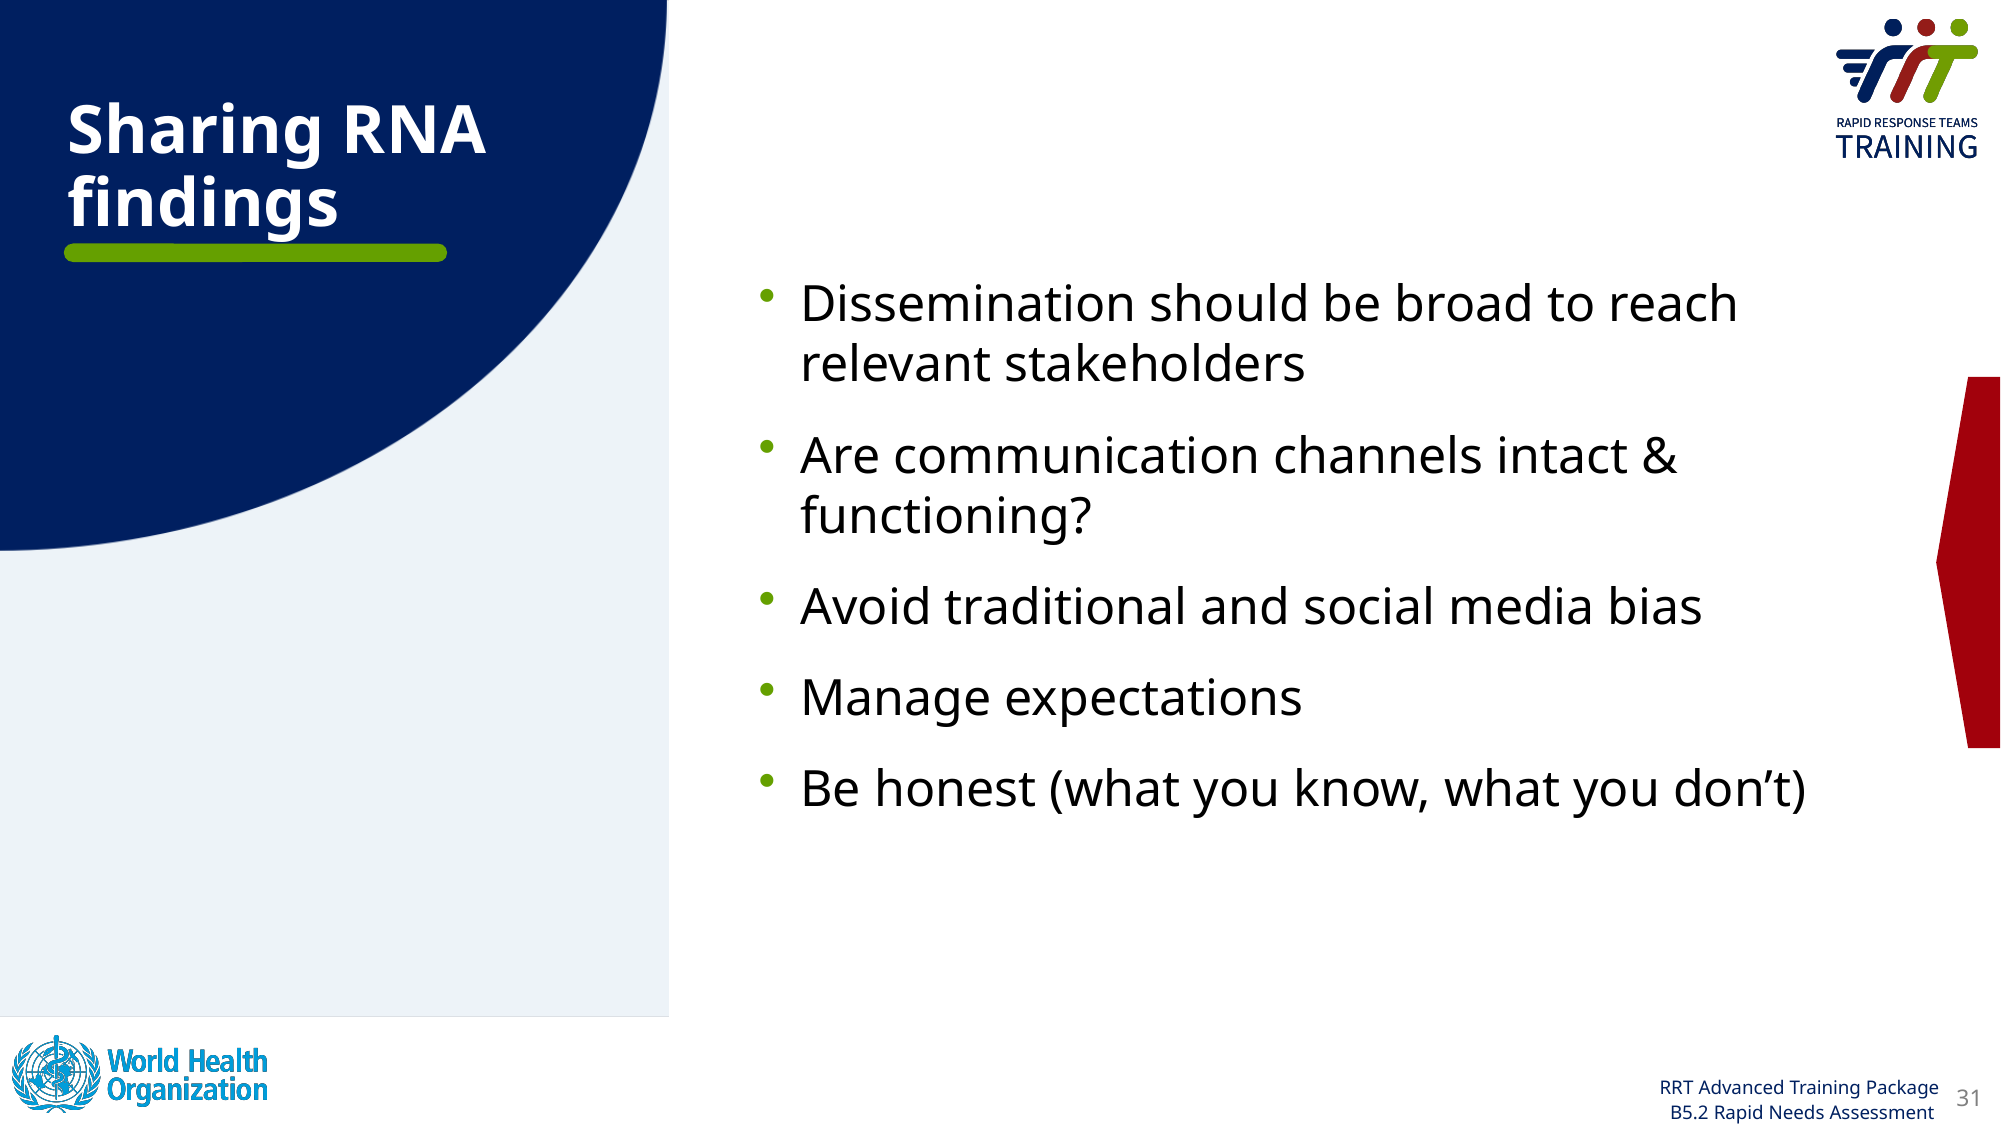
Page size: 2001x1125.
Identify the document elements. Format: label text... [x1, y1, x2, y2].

picture [59, 1035, 267, 1113]
picture [30, 1083, 37, 1091]
picture [50, 1108, 62, 1113]
picture [12, 1083, 48, 1113]
picture [40, 1062, 47, 1070]
picture [24, 1054, 36, 1087]
picture [46, 1056, 54, 1062]
picture [0, 0, 669, 1018]
picture [71, 1053, 90, 1091]
picture [12, 1035, 54, 1068]
picture [34, 1054, 43, 1078]
picture [36, 1088, 78, 1105]
picture [1835, 19, 1978, 167]
text_box Dissemination should be broad to reach relevant stakeholders Are communication channels intact & functioning? Avoid traditional and social media bias Manage expectations Be honest (what you know, what you don’t) [751, 264, 1855, 861]
text_box Sharing RNA findings [60, 71, 596, 266]
picture [22, 1062, 26, 1077]
